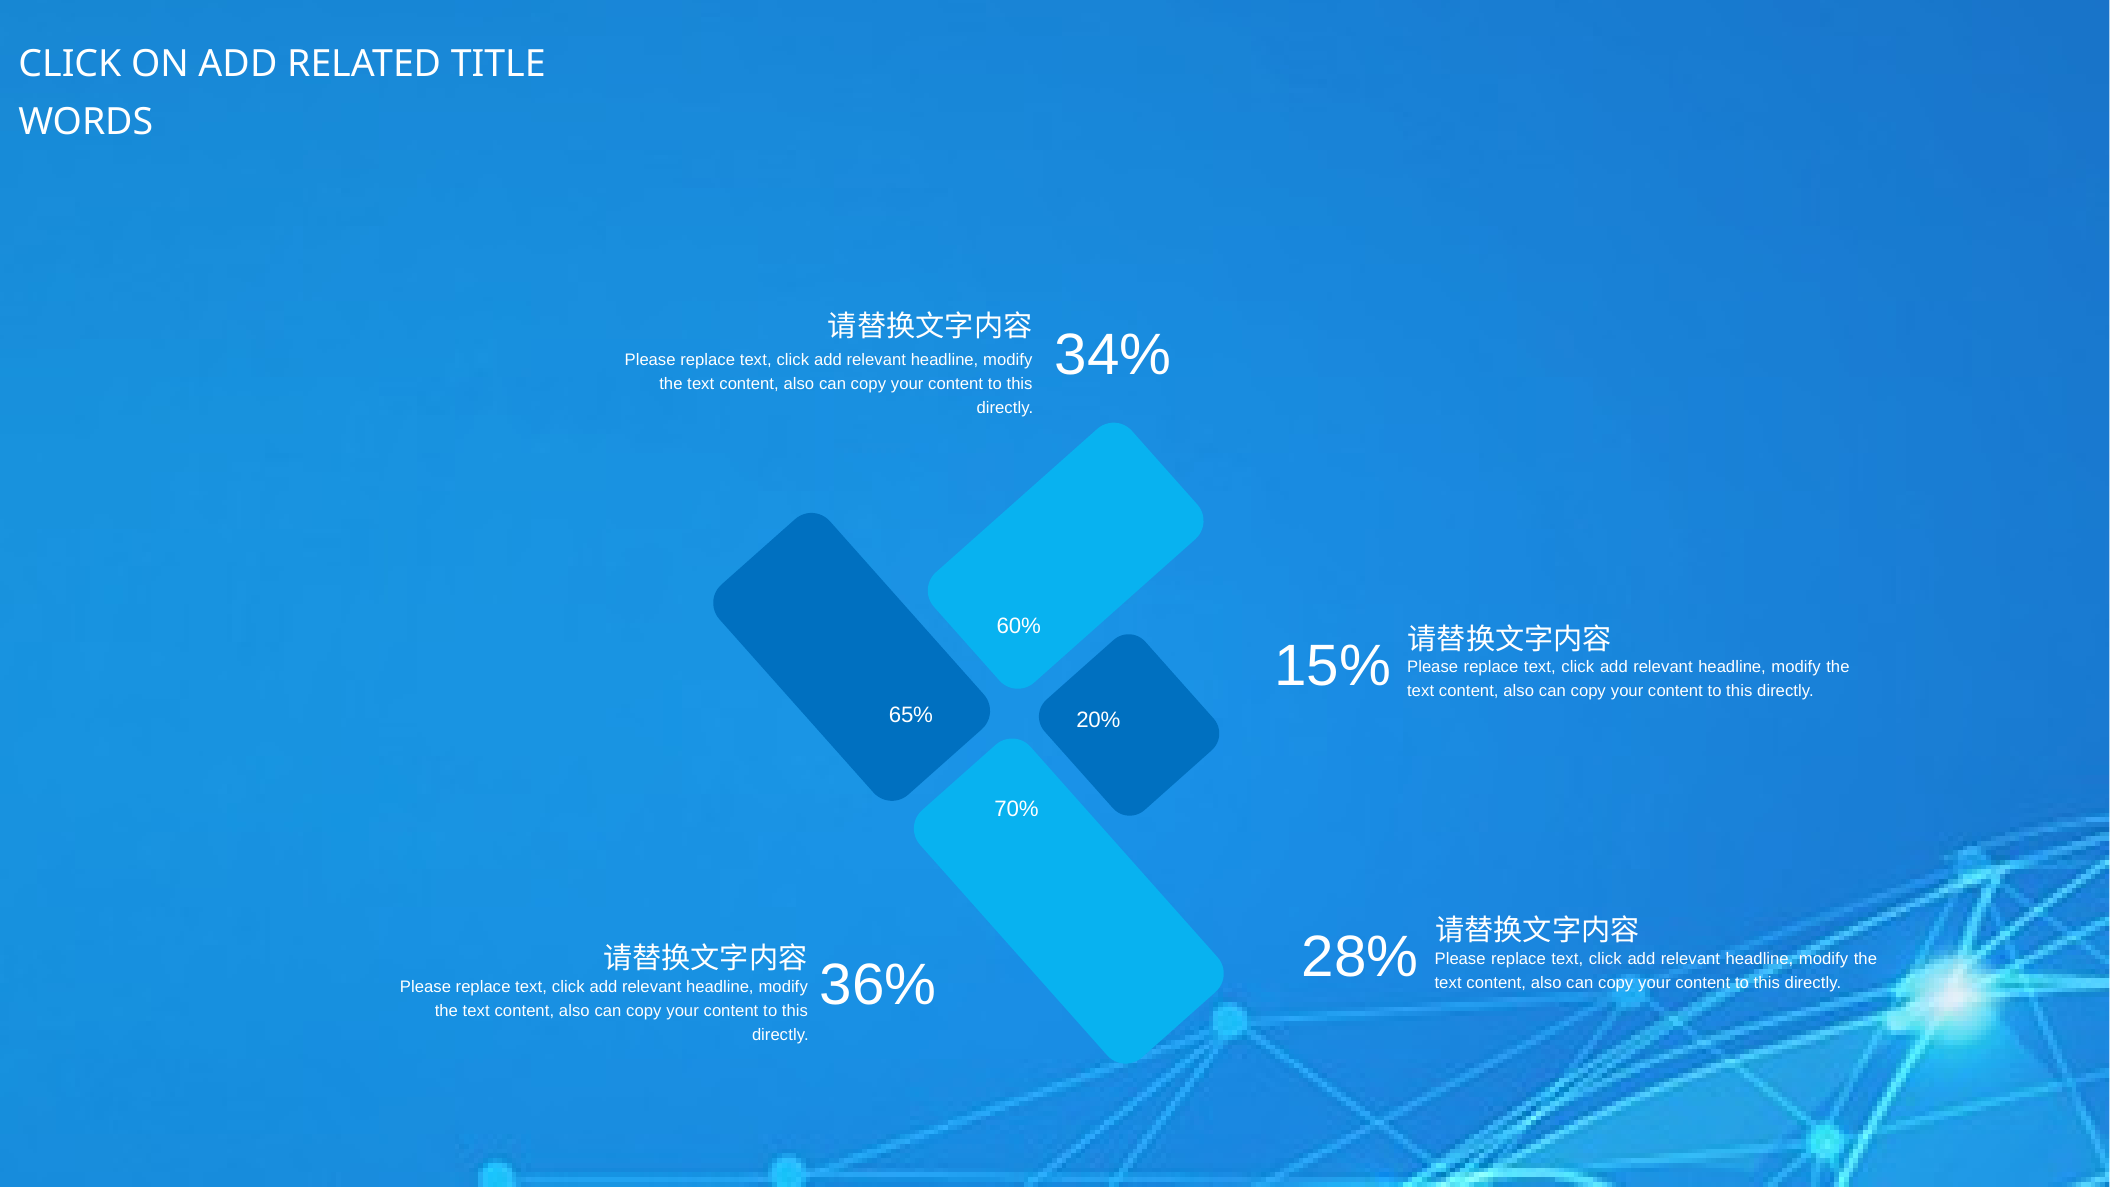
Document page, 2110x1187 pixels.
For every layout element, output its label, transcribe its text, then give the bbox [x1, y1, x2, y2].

text_box 20% [1061, 692, 1136, 740]
text_box 请替换文字内容 [1407, 613, 1613, 652]
text_box [712, 511, 992, 802]
text_box Please replace text, click add relevant headline, modify the text content, also can copy your content to this directly. [385, 971, 809, 1044]
text_box 60% [981, 598, 1056, 646]
text_box 15% [1274, 613, 1392, 697]
picture [0, 0, 2110, 1187]
text_box 请替换文字内容 [1435, 904, 1641, 943]
text_box CLICK ON ADD RELATED TITLE WORDS [3, 18, 595, 150]
text_box 70% [979, 781, 1054, 829]
text_box 34% [1054, 302, 1172, 387]
text_box Please replace text, click add relevant headline, modify the text content, also can copy your content to this directly. [610, 344, 1034, 417]
text_box 请替换文字内容 [603, 932, 809, 971]
text_box [912, 737, 1225, 1065]
text_box 36% [819, 932, 937, 1017]
text_box Please replace text, click add relevant headline, modify the text content, also can copy your content to this directly. [1406, 652, 1851, 700]
text_box 65% [873, 687, 948, 734]
text_box [1037, 633, 1221, 817]
text_box Please replace text, click add relevant headline, modify the text content, also can copy your content to this directly. [1434, 943, 1878, 992]
text_box 请替换文字内容 [827, 300, 1033, 342]
text_box [926, 421, 1205, 690]
text_box 28% [1301, 904, 1419, 989]
